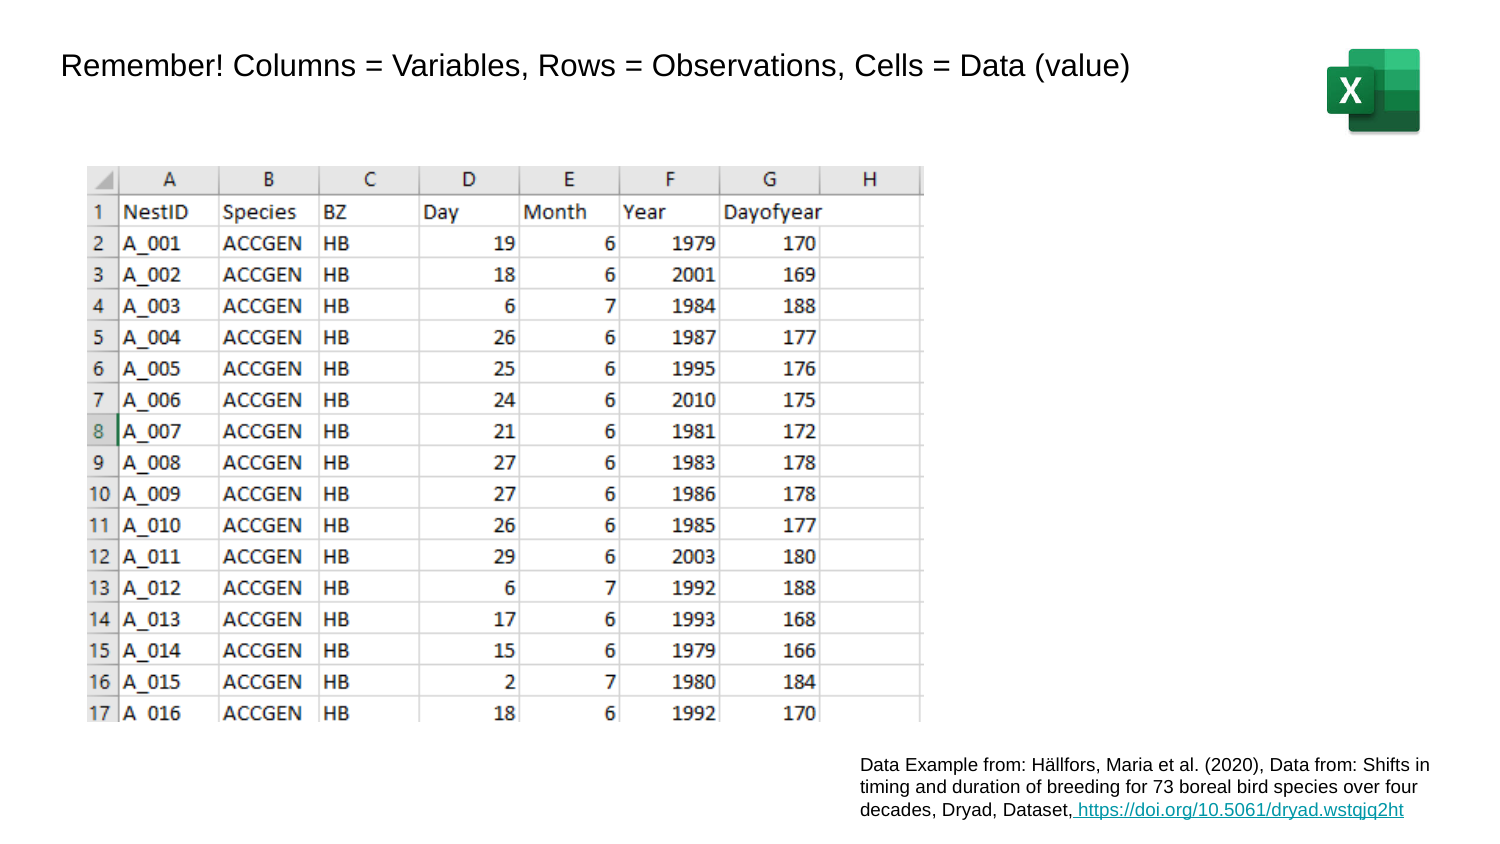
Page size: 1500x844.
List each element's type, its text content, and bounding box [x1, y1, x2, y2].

title Remember! Columns = Variables, Rows = Observations, Cells = Data (value) [45, 24, 1311, 119]
picture [1312, 24, 1444, 156]
text_box Data Example from: Hällfors, Maria et al. (2020), Data from: Shifts in timing and duration of breeding for 73 boreal bird species over four decades, Dryad, Dataset, https://doi.org/10.5061/dryad.wstqjq2ht [844, 737, 1500, 835]
picture [87, 166, 924, 722]
